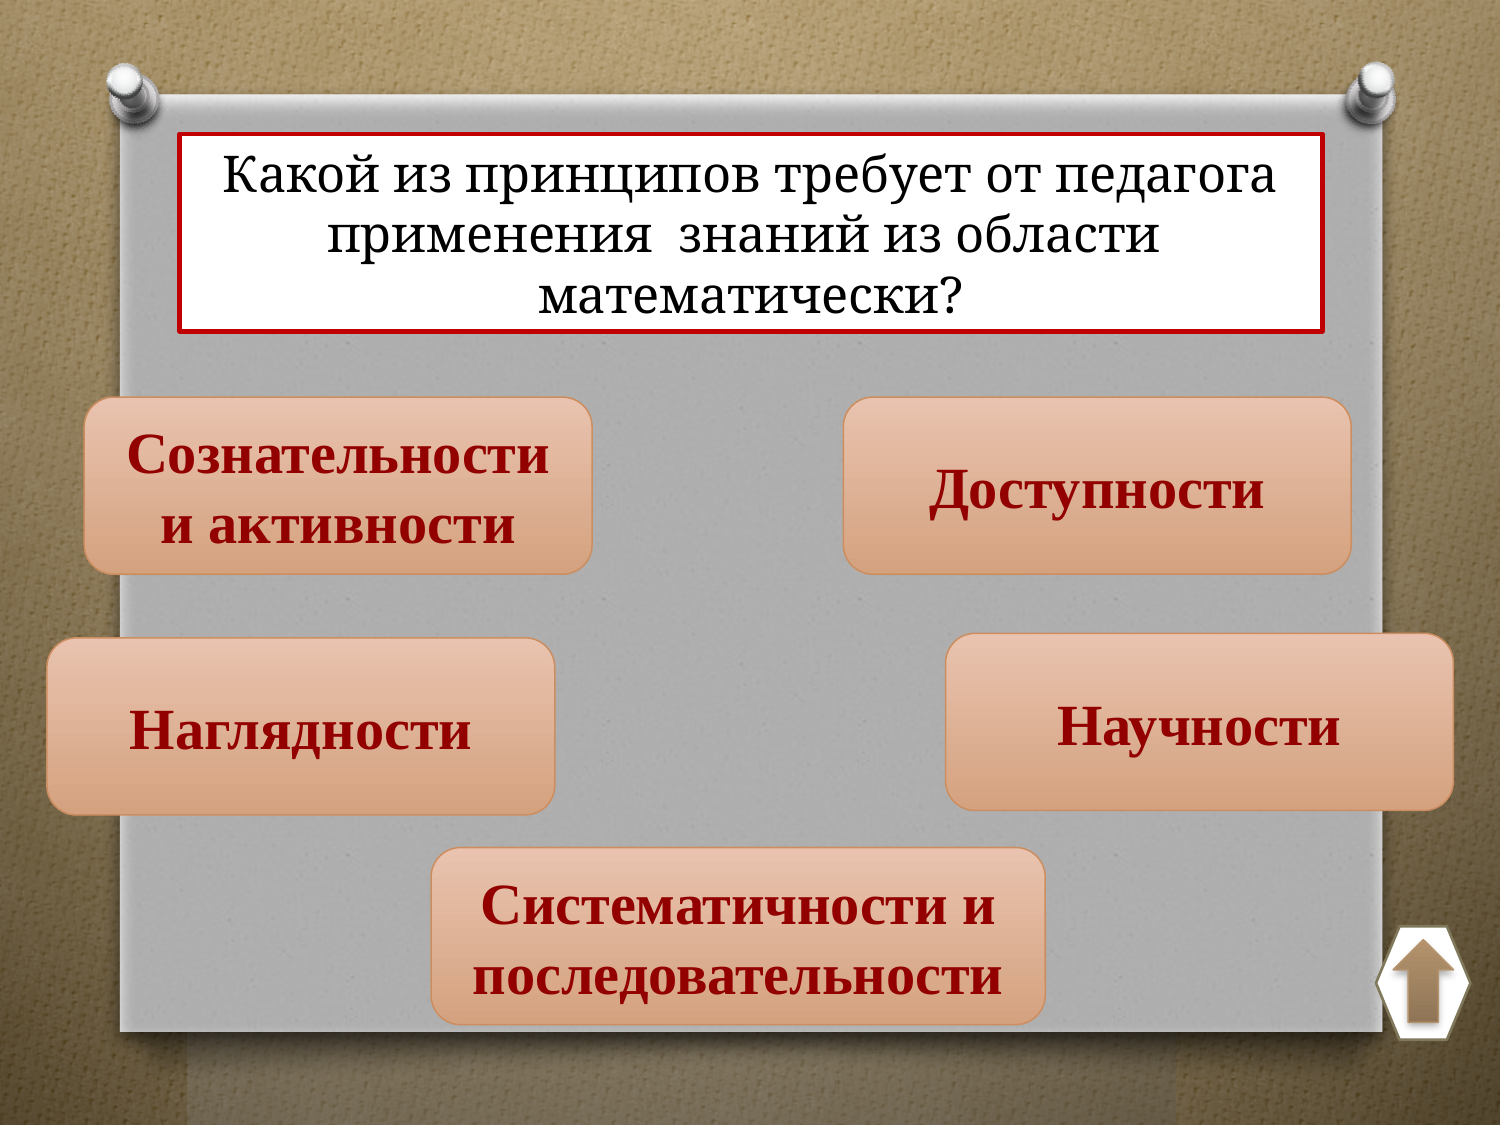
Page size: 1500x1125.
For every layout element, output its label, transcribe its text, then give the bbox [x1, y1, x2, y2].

text_box Научности [944, 632, 1455, 812]
text_box Доступности [842, 396, 1353, 576]
title Какой из принципов требует от педагога применения знаний из области математически? [178, 133, 1323, 333]
picture [1317, 35, 1439, 156]
picture [75, 29, 198, 153]
text_box Систематичности и последовательности [430, 846, 1047, 1026]
text_box Наглядности [46, 637, 556, 816]
text_box Сознательности и активности [83, 396, 593, 576]
text_box [1374, 924, 1472, 1042]
text_box [1392, 939, 1455, 1024]
